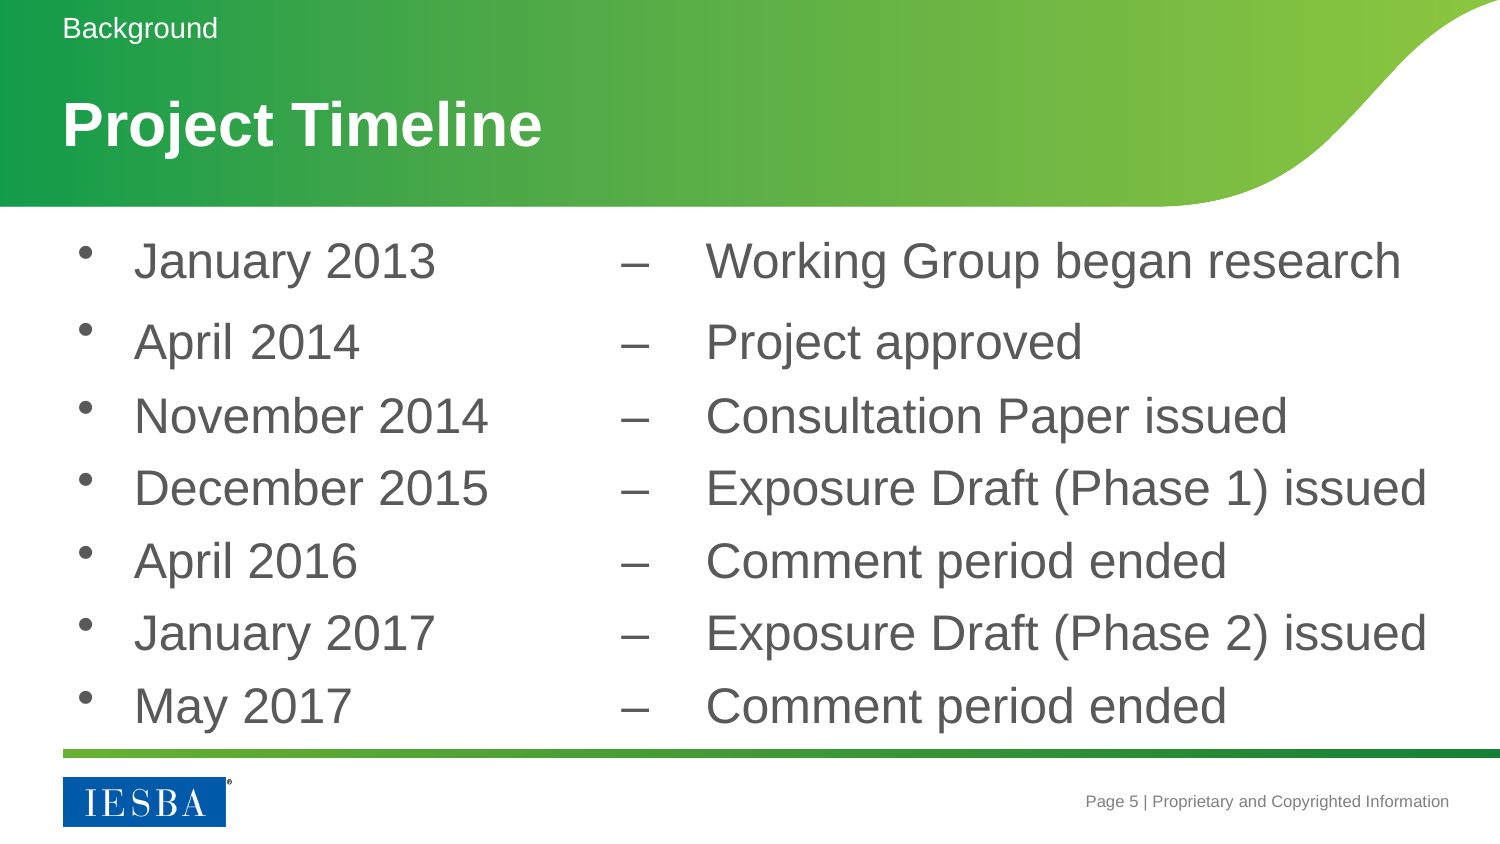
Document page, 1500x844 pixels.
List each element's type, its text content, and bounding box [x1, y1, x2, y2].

subtitle Background [62, 9, 825, 47]
list January 2013 – Working Group began research April 2014 – Project approved November 2014 – Consultation Paper issued December 2015 – Exposure Draft (Phase 1) issued April 2016 – Comment period ended January 2017 – Exposure Draft (Phase 2) issued May 2017 – Comment period ended [62, 220, 1450, 724]
picture [63, 777, 232, 827]
title Project Timeline [62, 59, 1338, 185]
picture [0, 0, 1500, 207]
